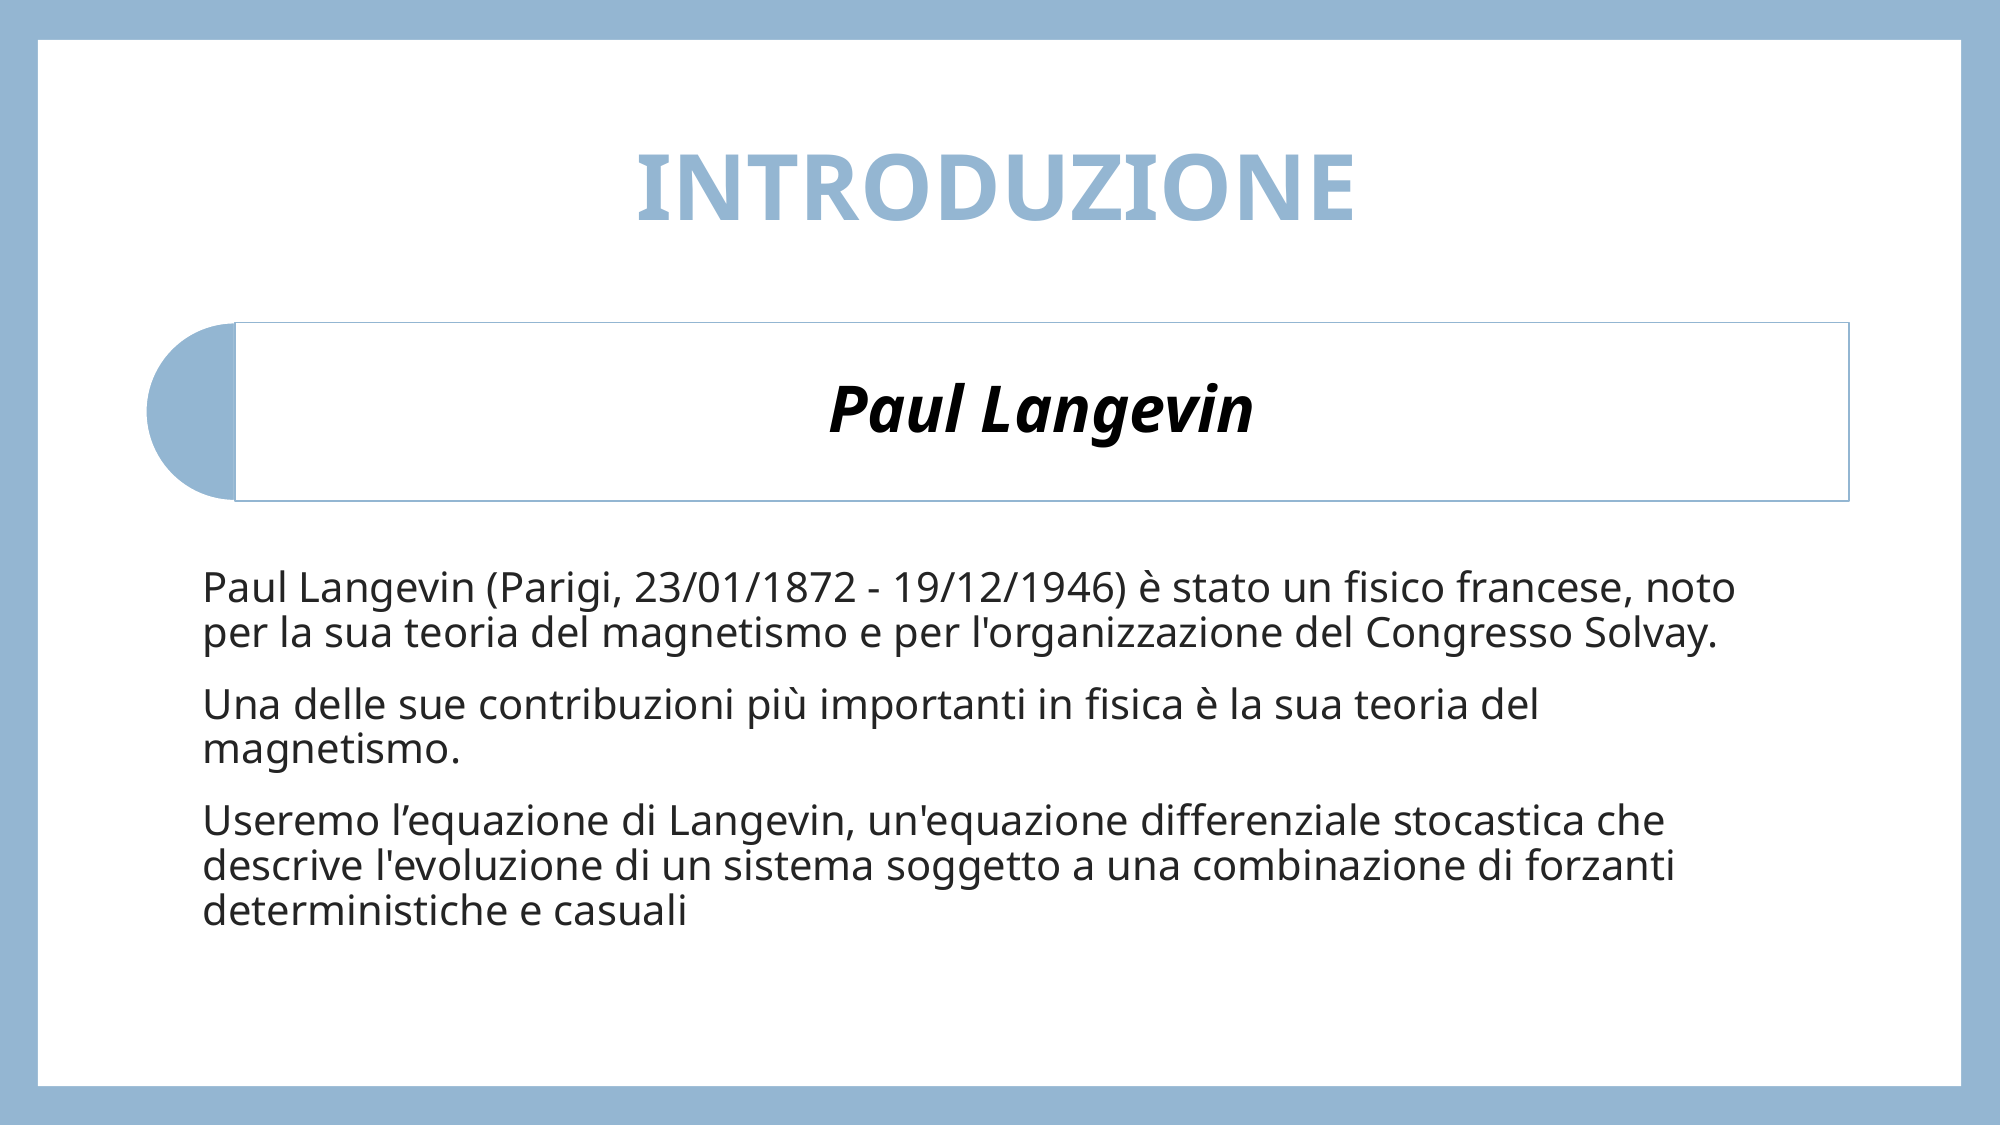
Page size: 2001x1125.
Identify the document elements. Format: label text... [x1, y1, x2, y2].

list Paul Langevin (Parigi, 23/01/1872 - 19/12/1946) è stato un fisico francese, noto per la sua teoria del magnetismo e per l'organizzazione del Congresso Solvay. Una delle sue contribuzioni più importanti in fisica è la sua teoria del magnetismo. Useremo l’equazione di Langevin, un'equazione differenziale stocastica che descrive l'evoluzione di un sistema soggetto a una combinazione di forzanti deterministiche e casuali [187, 559, 1808, 948]
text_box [145, 322, 1850, 501]
title INTRODUZIONE [187, 79, 1808, 303]
